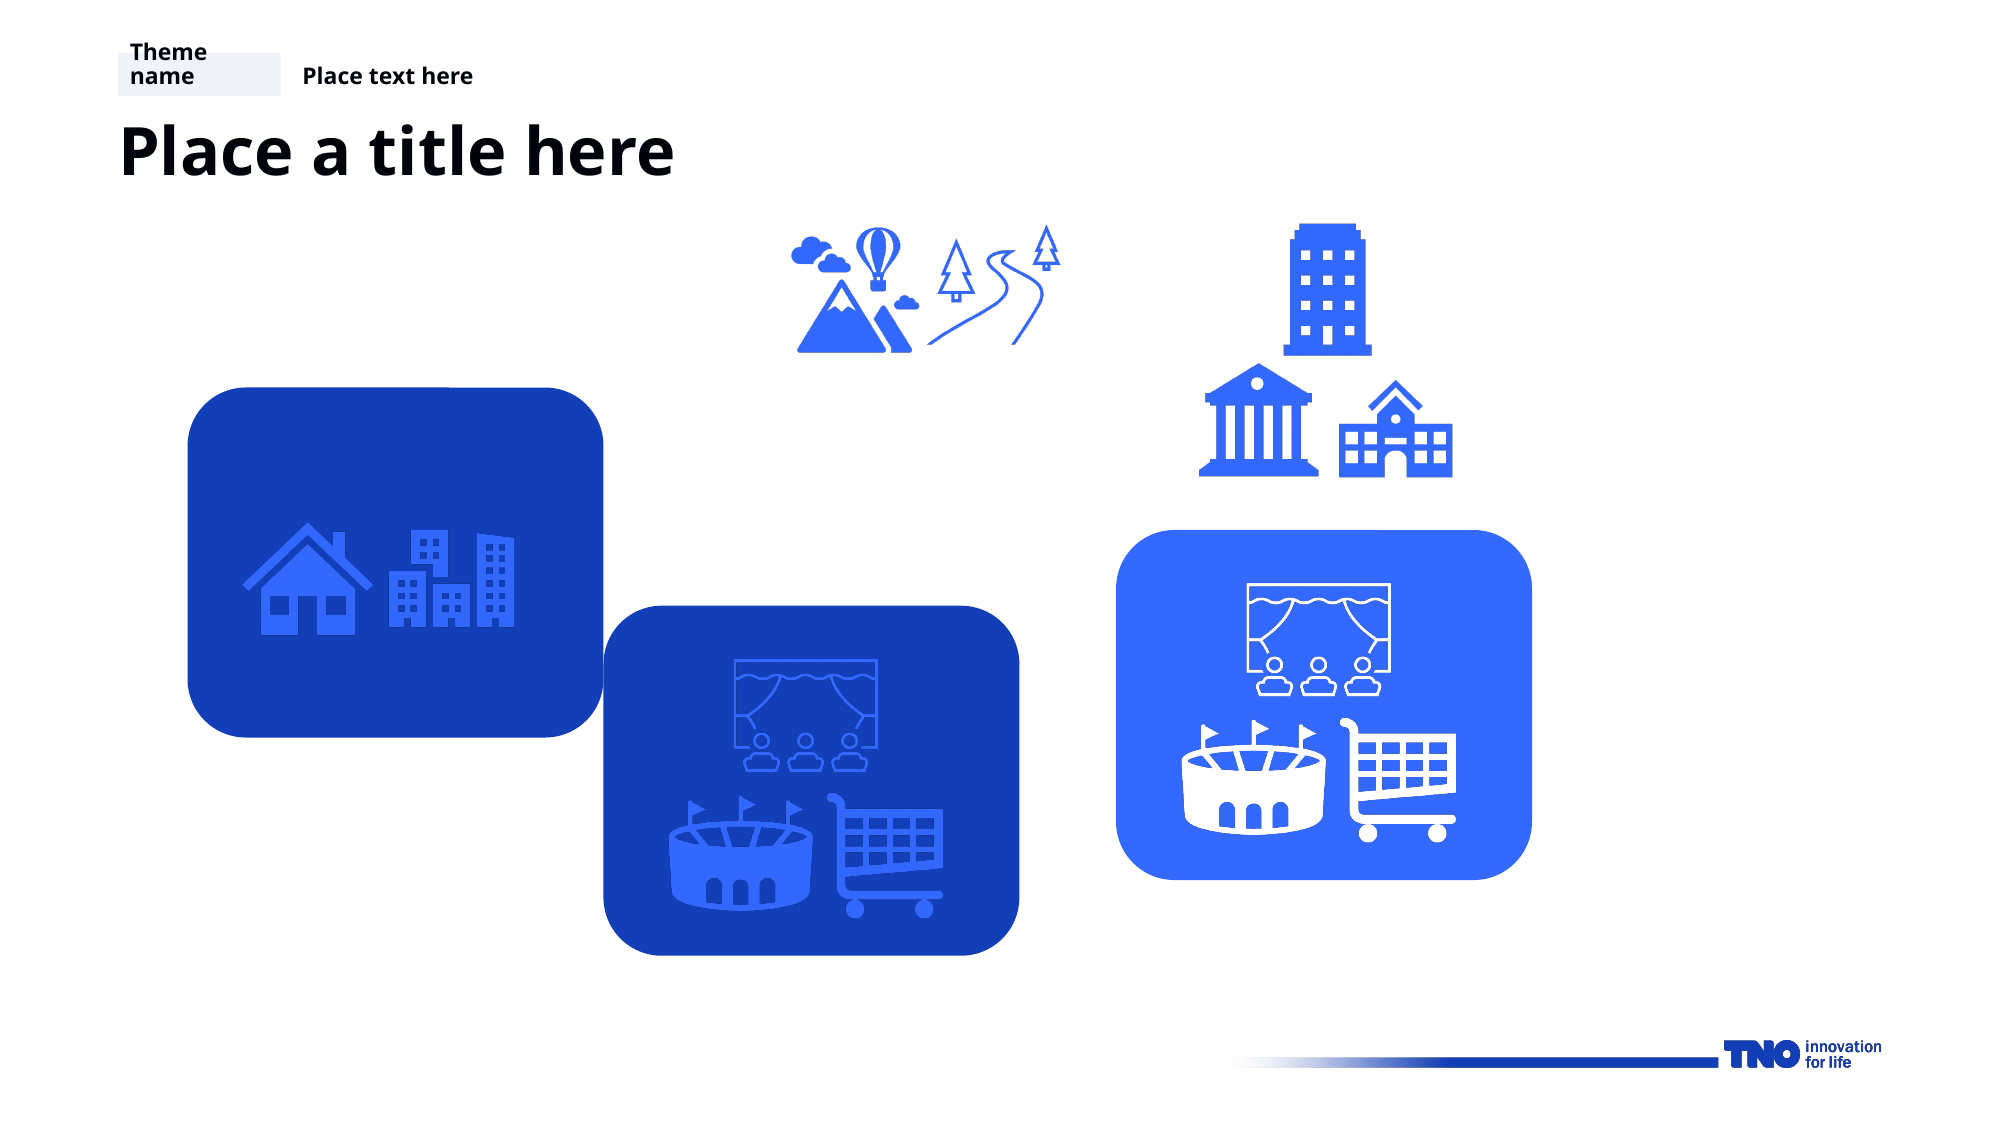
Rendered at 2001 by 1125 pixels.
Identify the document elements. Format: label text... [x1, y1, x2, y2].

list Theme name [117, 52, 281, 96]
picture [779, 214, 1068, 365]
picture [232, 503, 527, 654]
picture [1183, 214, 1471, 504]
text_box [602, 604, 1021, 957]
picture [1222, 1040, 1882, 1068]
picture [1178, 564, 1478, 855]
picture [665, 640, 965, 931]
text_box [186, 386, 605, 739]
text_box [1114, 528, 1534, 882]
list Place text here [302, 54, 1882, 96]
title Place a title here [118, 118, 1882, 179]
